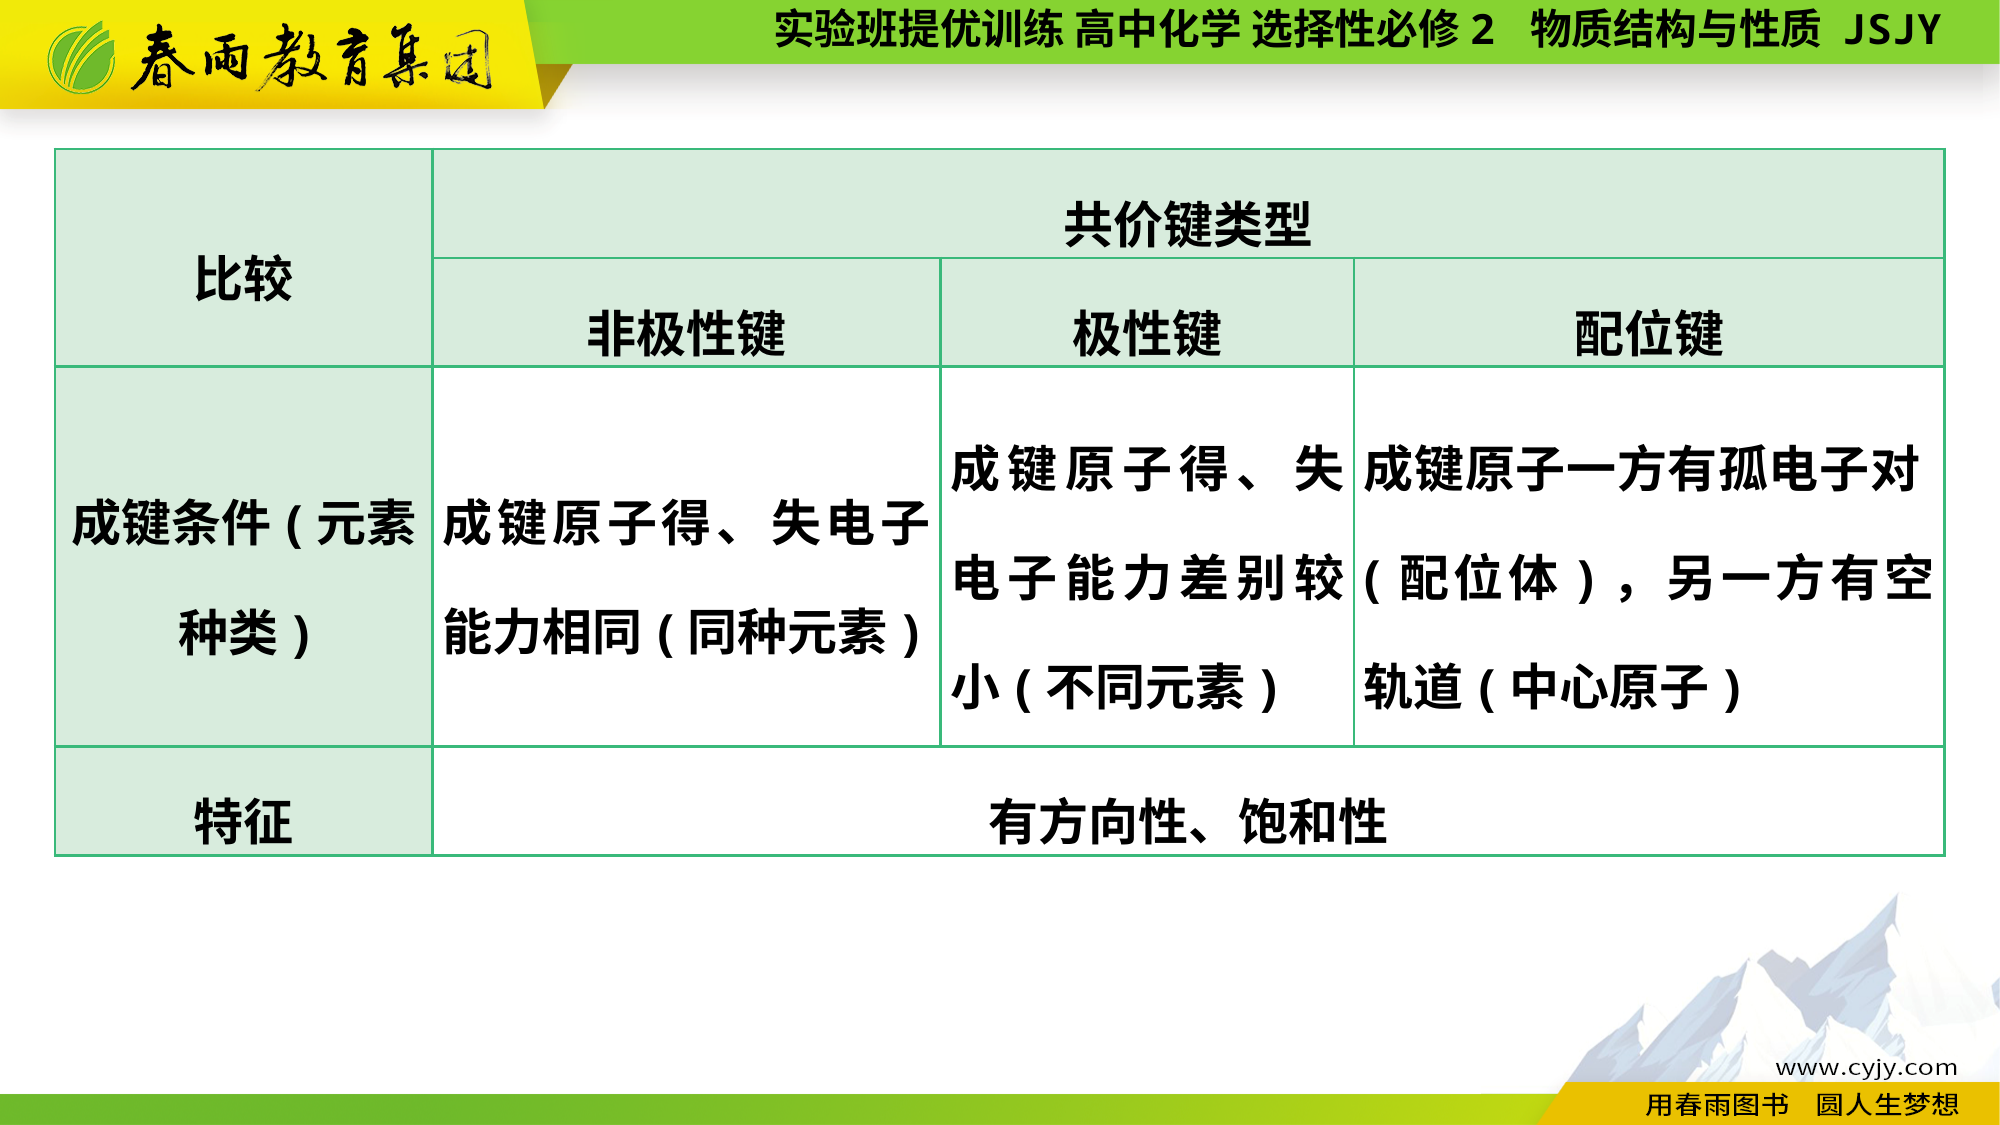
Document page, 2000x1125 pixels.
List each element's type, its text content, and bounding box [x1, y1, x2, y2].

table_cell 特征 [56, 748, 431, 854]
table_cell 成键原子得、失电子能力相同(同种元素) [434, 368, 939, 745]
table_cell 成键原子一方有孤电子对(配位体)，另一方有空轨道(中心原子) [1355, 368, 1943, 745]
table_header 比较 [56, 150, 431, 365]
table_cell 非极性键 [434, 259, 939, 365]
table_cell 有方向性、饱和性 [434, 748, 1943, 854]
table_cell 配位键 [1355, 259, 1943, 365]
picture [0, 0, 2000, 1125]
table_cell 极性键 [942, 259, 1353, 365]
table_header 共价键类型 [434, 150, 1943, 257]
table_cell 成键条件(元素种类) [56, 368, 431, 745]
table_cell 成键原子得、失电子能力差别较小(不同元素) [942, 368, 1353, 745]
